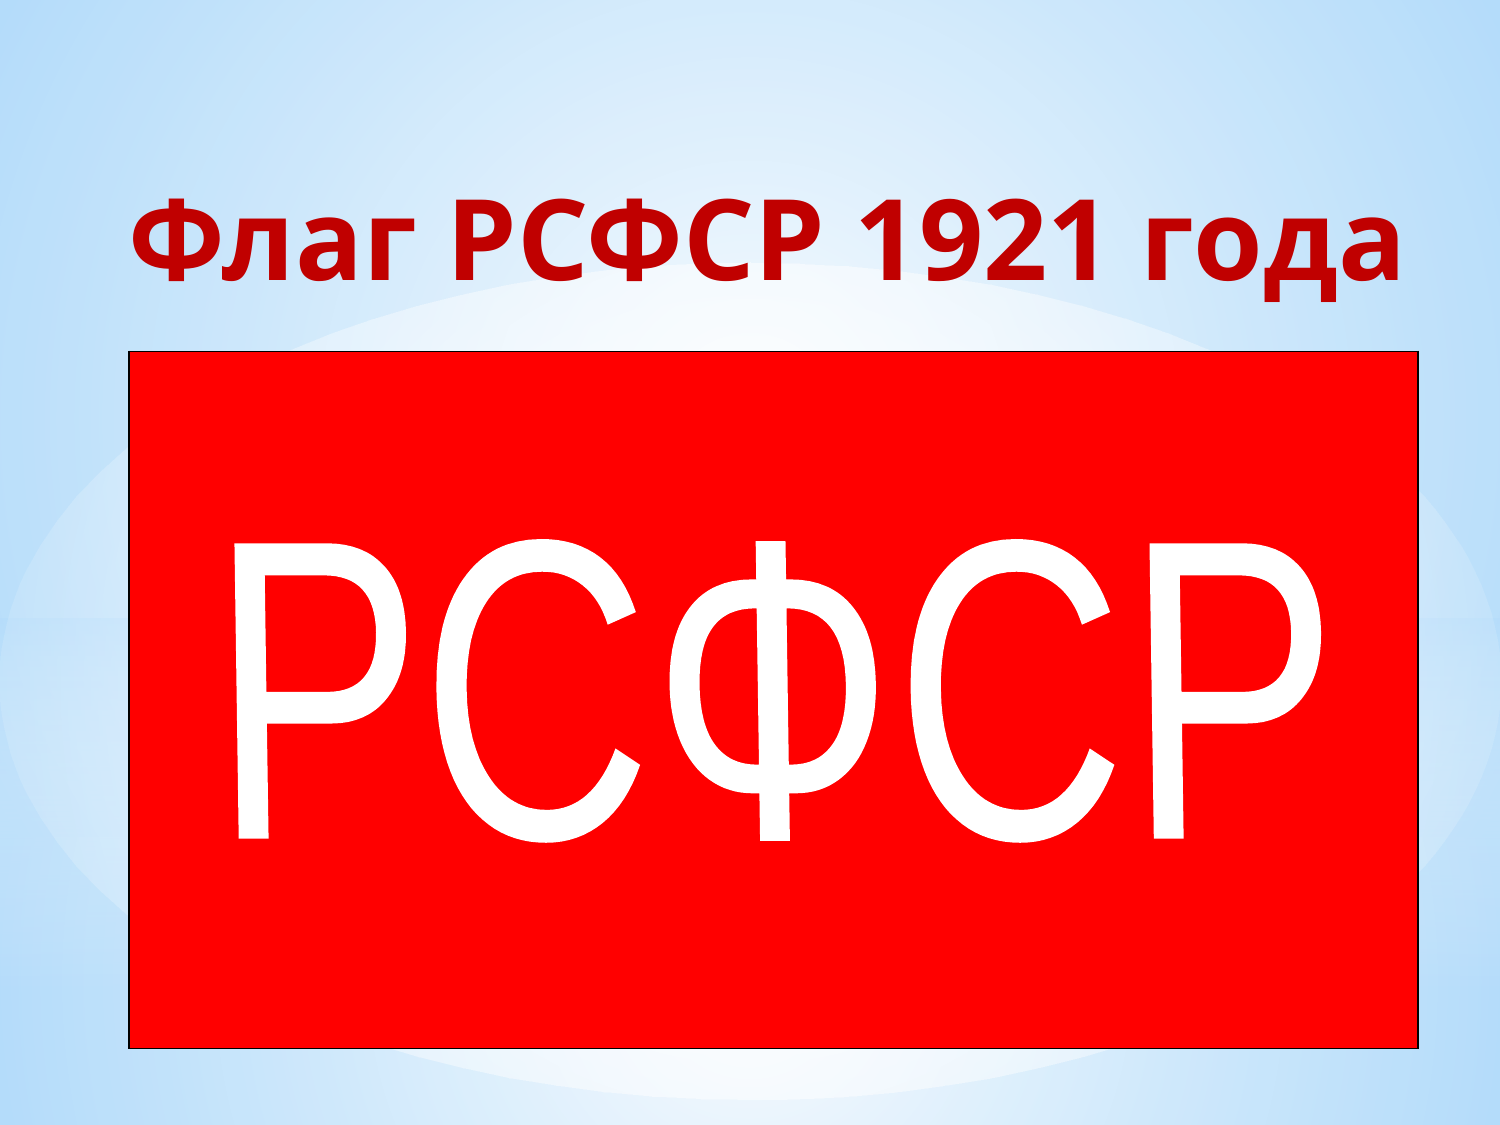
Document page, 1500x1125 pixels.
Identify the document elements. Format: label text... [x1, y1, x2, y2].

text_box Флаг РСФСР 1921 года [105, 160, 1430, 311]
table_header [130, 352, 1417, 1048]
